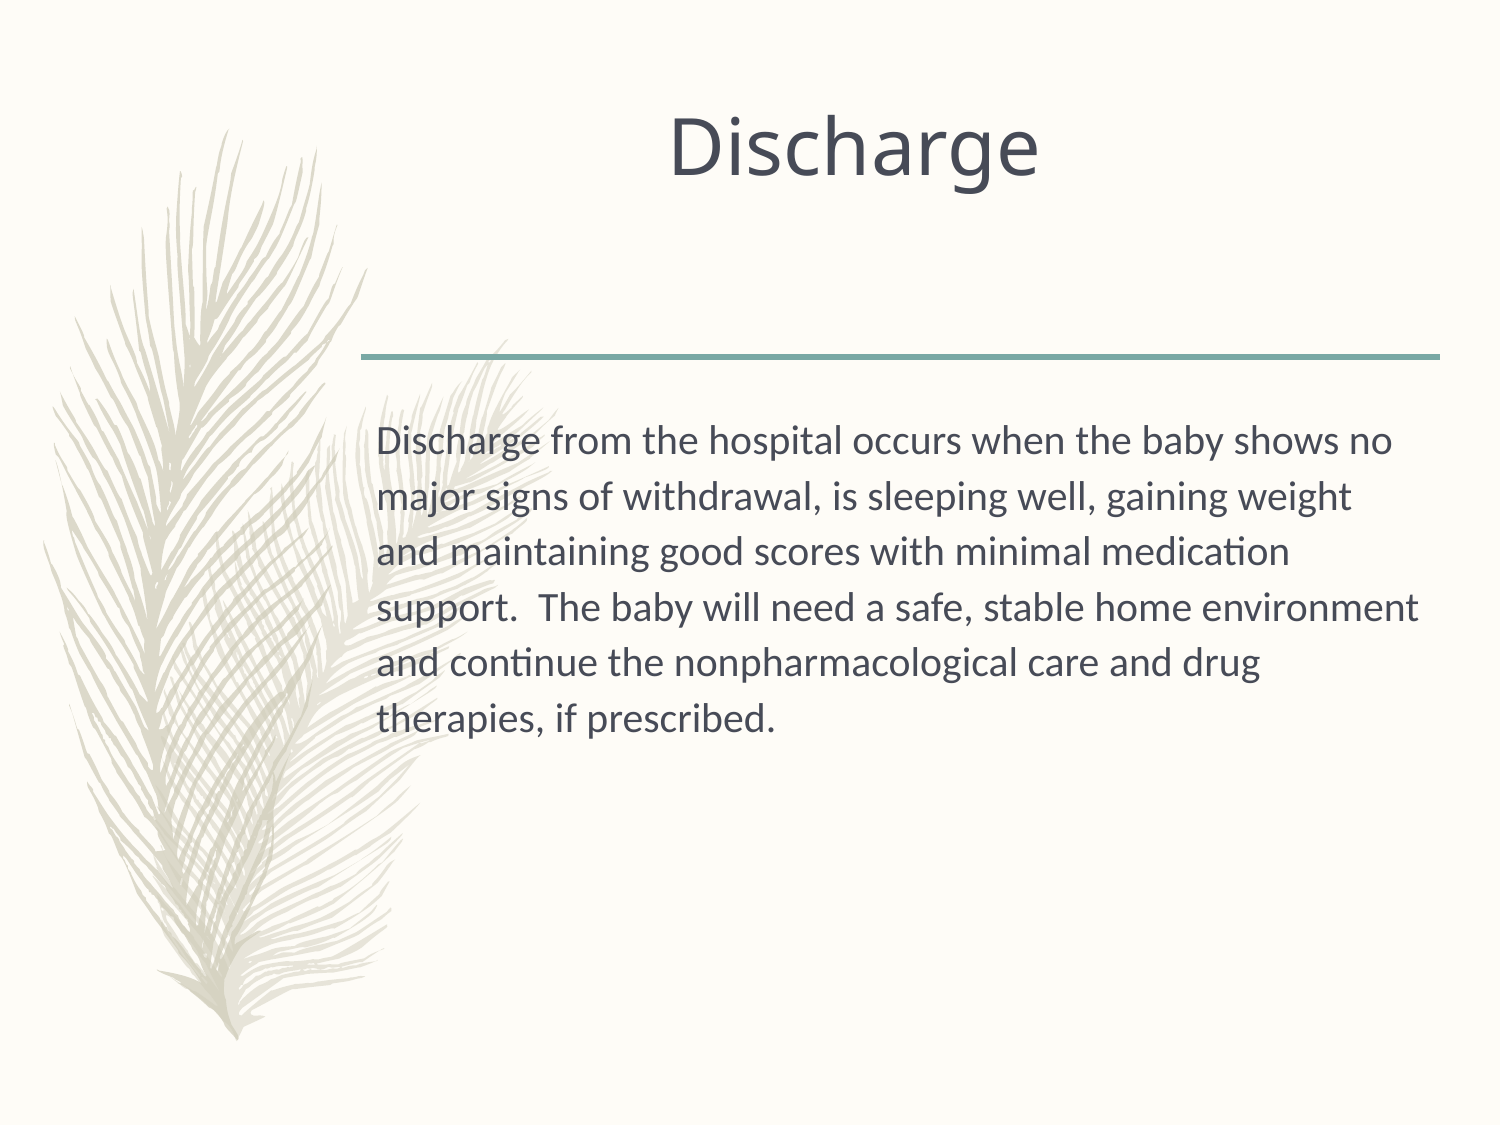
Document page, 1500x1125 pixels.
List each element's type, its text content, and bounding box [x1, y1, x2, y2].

list Discharge from the hospital occurs when the baby shows no major signs of withdrawal, is sleeping well, gaining weight and maintaining good scores with minimal medication support. The baby will need a safe, stable home environment and continue the nonpharmacological care and drug therapies, if prescribed. [360, 399, 1440, 999]
title Discharge [345, 93, 1440, 350]
